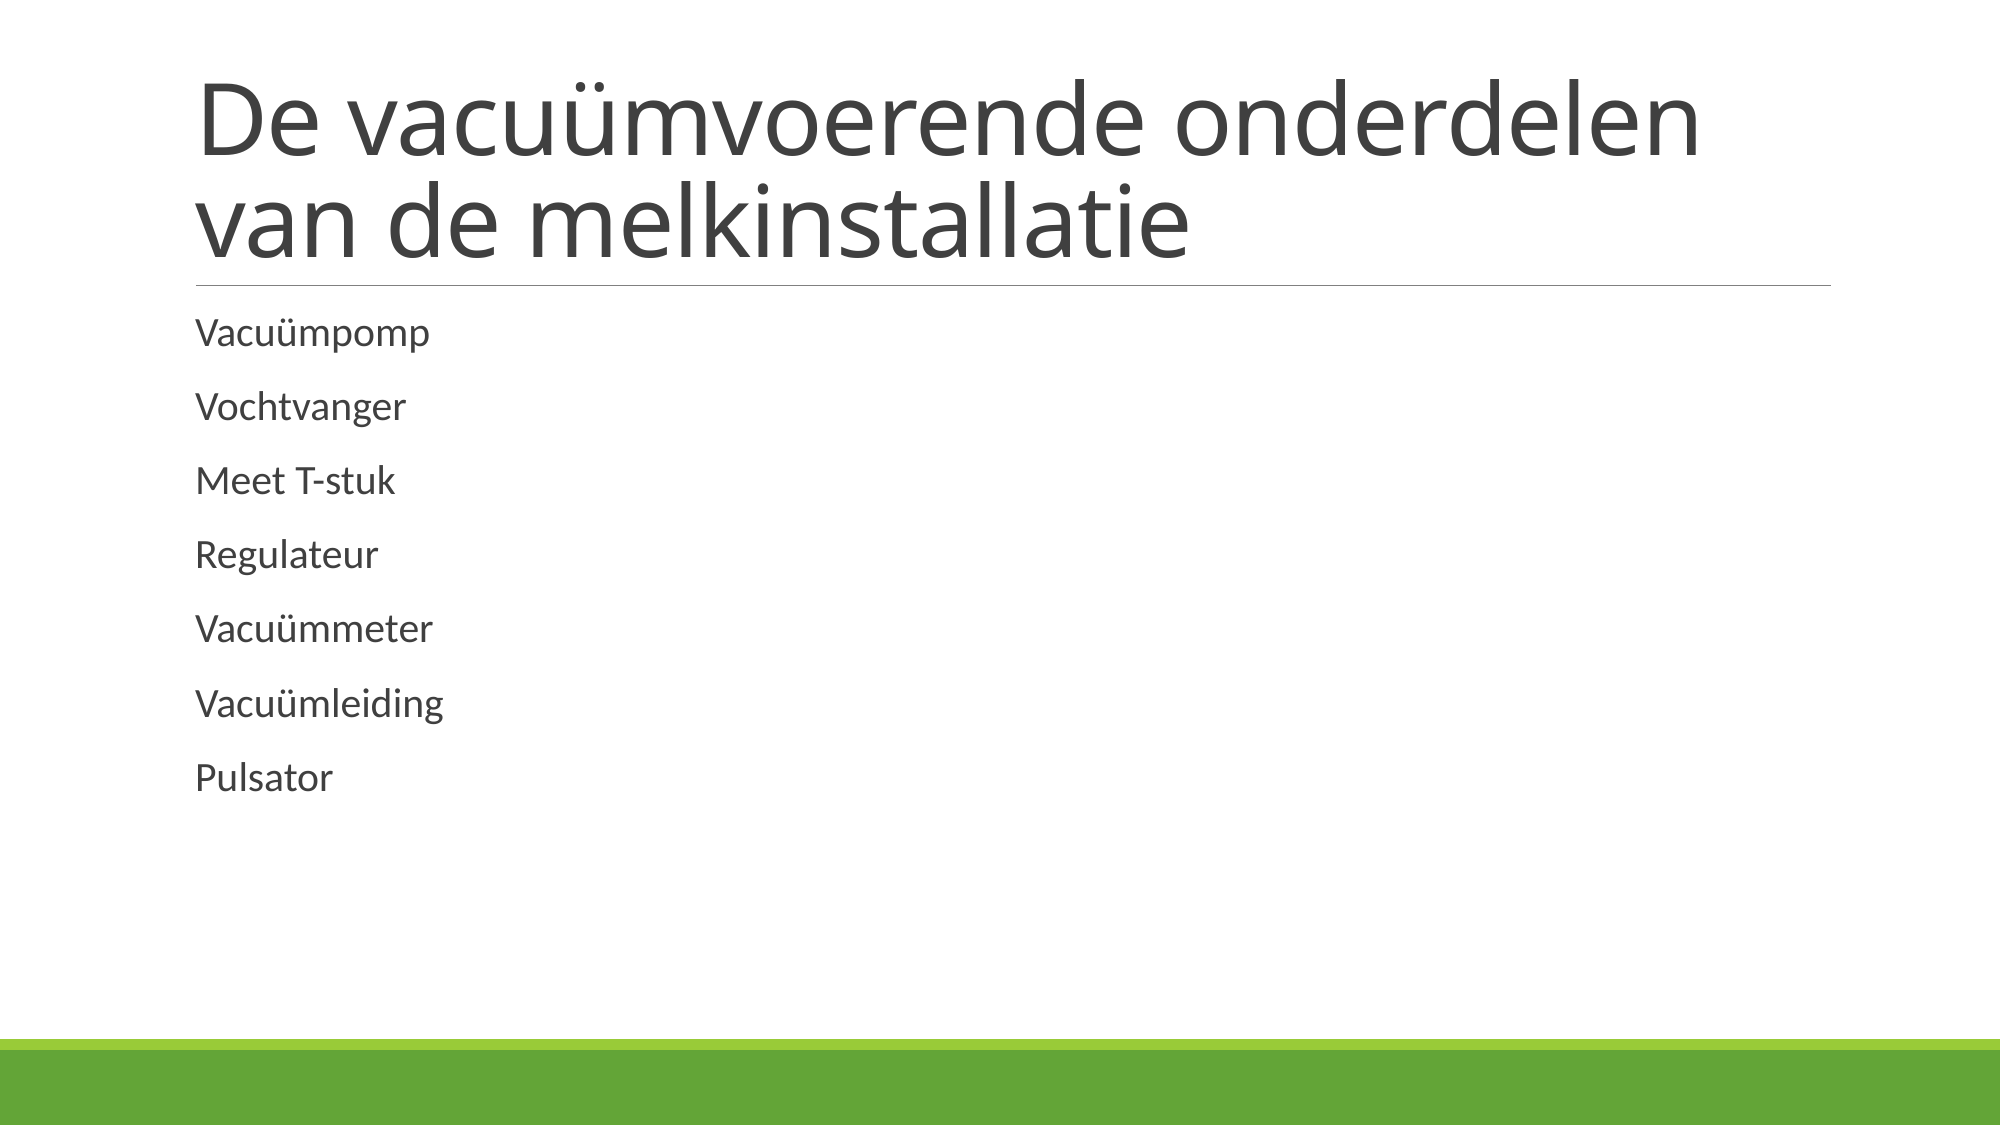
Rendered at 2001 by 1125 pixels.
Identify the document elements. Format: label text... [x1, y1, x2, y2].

title De vacuümvoerende onderdelen van de melkinstallatie [180, 47, 1830, 285]
list Vacuümpomp Vochtvanger Meet T-stuk Regulateur Vacuümmeter Vacuümleiding Pulsator [180, 302, 1830, 963]
